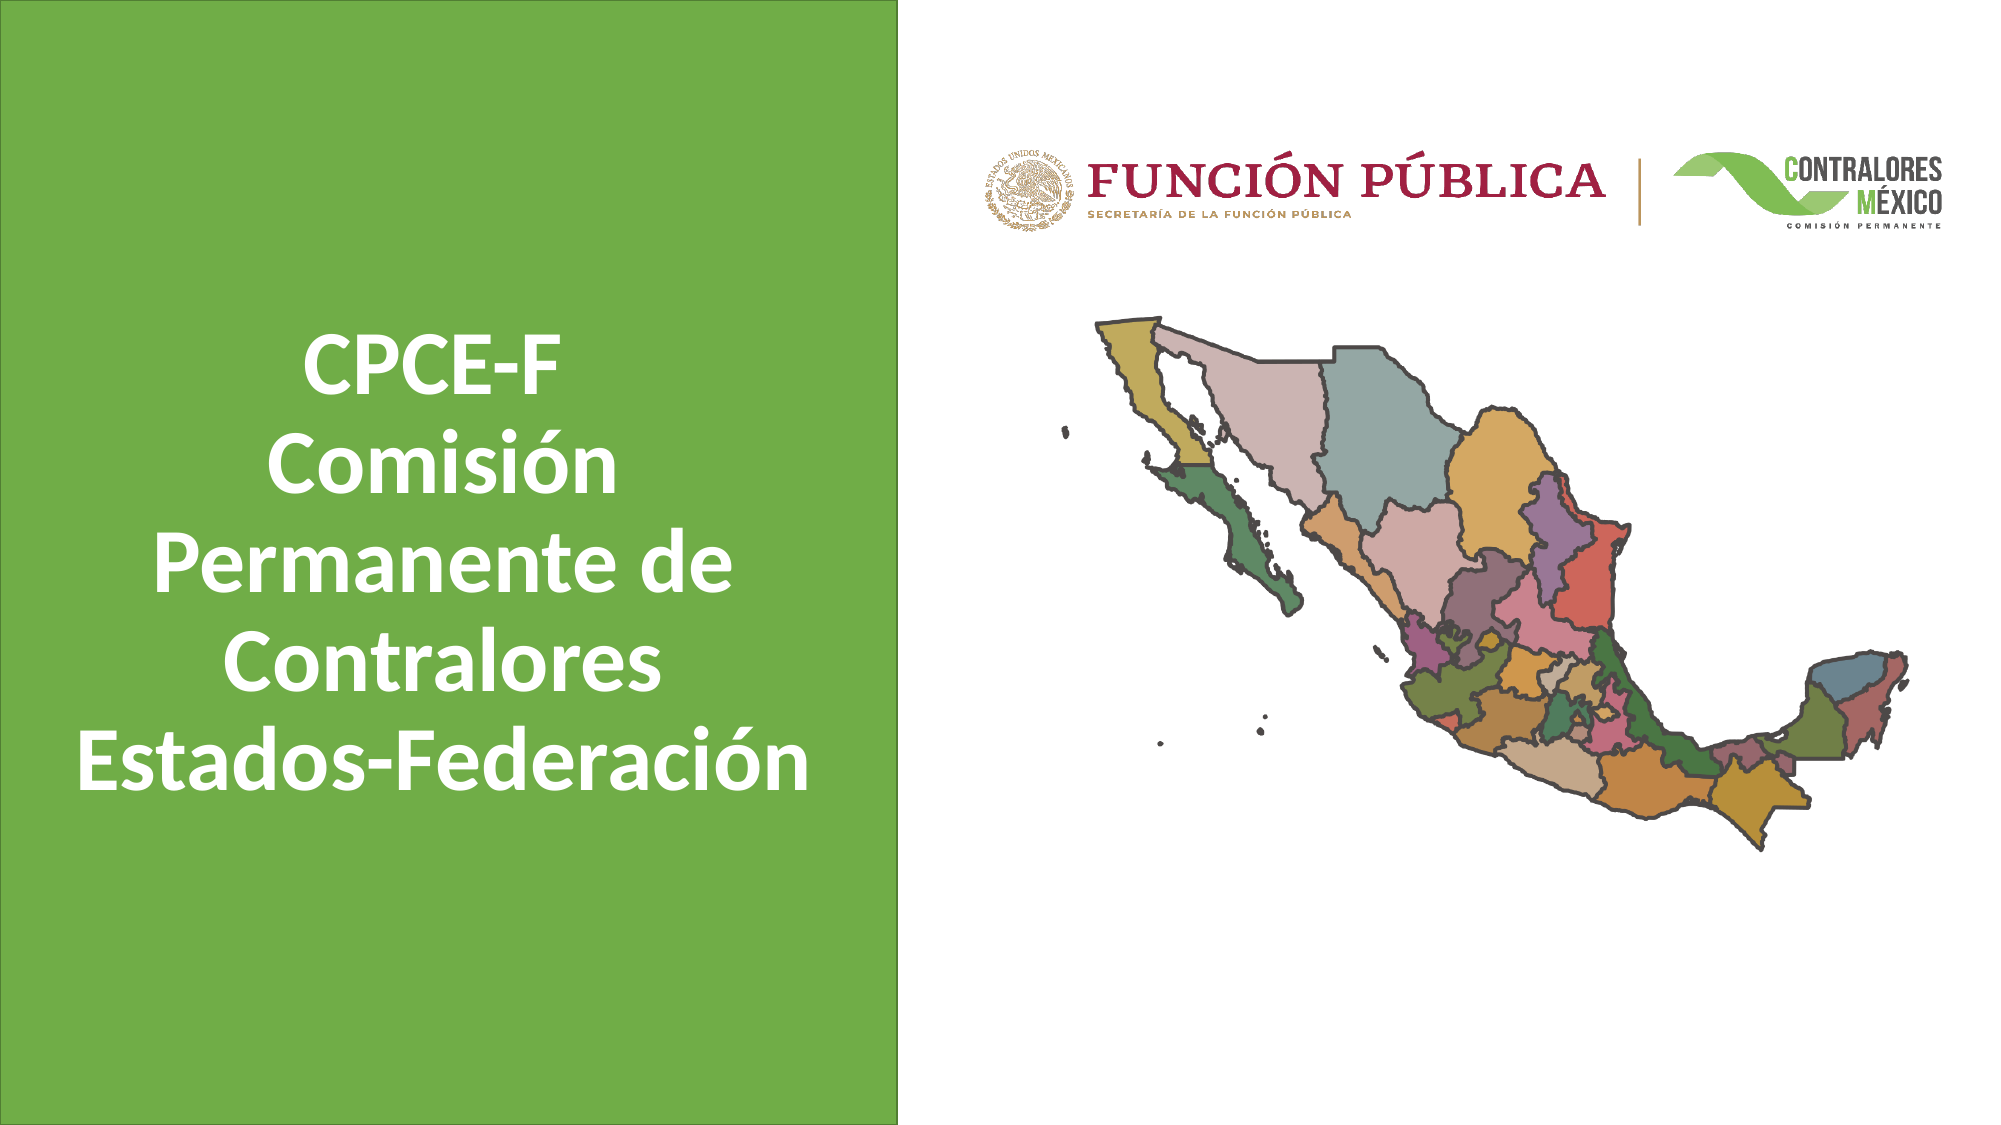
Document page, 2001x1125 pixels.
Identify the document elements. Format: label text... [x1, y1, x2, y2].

picture [926, 18, 2000, 1125]
text_box [0, 0, 897, 1125]
title CPCE-F Comisión Permanente de Contralores Estados-Federación [58, 104, 829, 1021]
